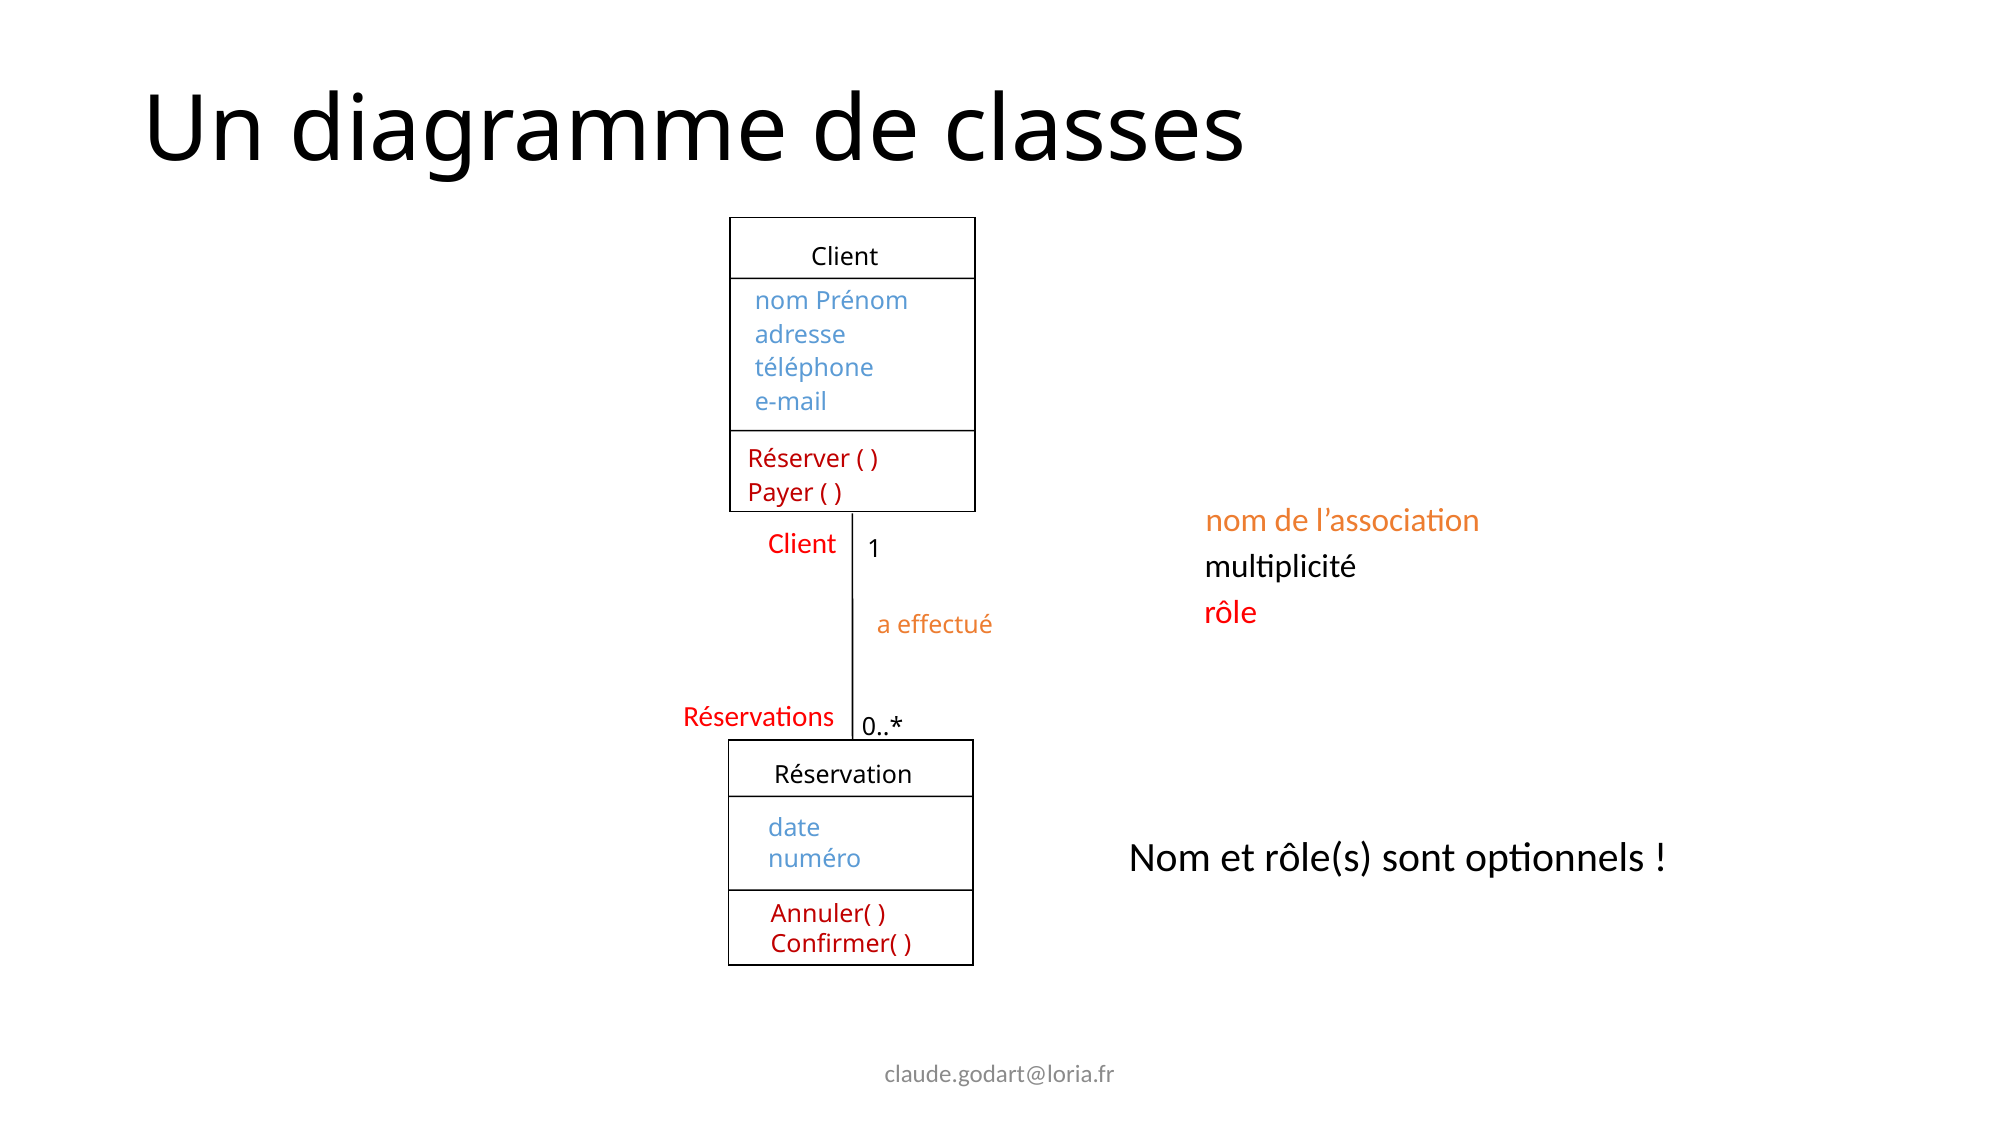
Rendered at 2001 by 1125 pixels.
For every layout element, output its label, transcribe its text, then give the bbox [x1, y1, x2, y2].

text_box Client [753, 517, 852, 567]
text_box [729, 217, 975, 278]
text_box multiplicité [1189, 537, 1372, 592]
text_box [729, 279, 975, 430]
text_box 1 [852, 524, 935, 576]
text_box nom Prénom adresse téléphone e-mail [739, 285, 965, 422]
footer claude.godart@loria.fr [662, 1042, 1338, 1103]
text_box Réservations [668, 689, 850, 740]
title Un diagramme de classes [127, 32, 1853, 229]
text_box Annuler( ) Confirmer( ) [755, 897, 981, 954]
text_box Client [729, 240, 960, 279]
text_box date numéro [753, 815, 954, 879]
text_box [728, 740, 974, 796]
text_box 0..* [835, 702, 919, 754]
text_box nom de l’association [1190, 491, 1495, 546]
text_box Réservation [748, 758, 939, 797]
text_box Nom et rôle(s) sont optionnels ! [1114, 821, 1683, 887]
text_box a effectué [842, 601, 1028, 653]
text_box rôle [1189, 583, 1273, 638]
text_box [728, 891, 974, 966]
text_box [728, 797, 974, 890]
text_box Réserver ( ) Payer ( ) [732, 443, 908, 513]
text_box [729, 431, 975, 512]
